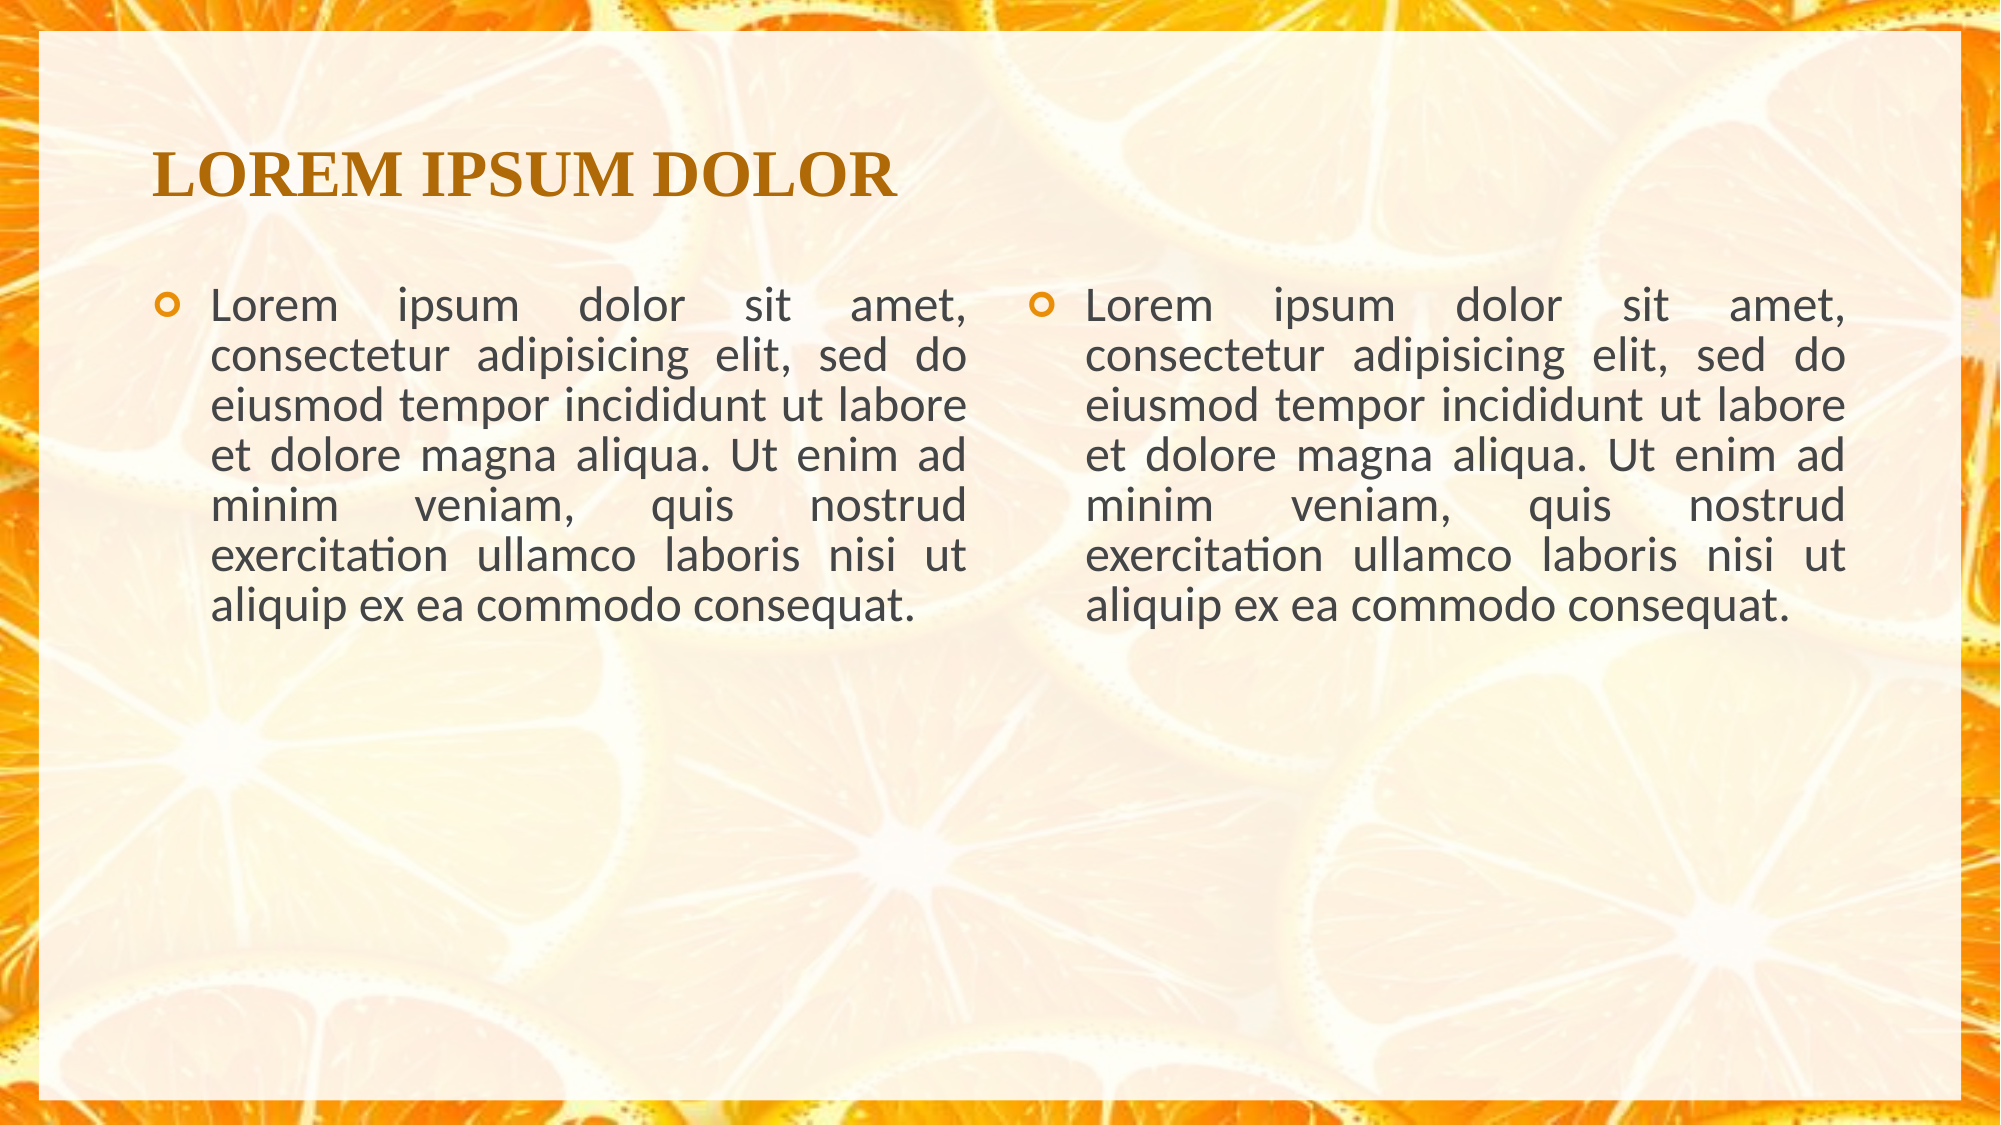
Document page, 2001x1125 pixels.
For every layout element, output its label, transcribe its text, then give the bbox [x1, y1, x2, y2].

picture [0, 0, 2000, 1125]
text_box Lorem ipsum dolor sit amet, consectetur adipisicing elit, sed do eiusmod tempor incididunt ut labore et dolore magna aliqua. Ut enim ad minim veniam, quis nostrud exercitation ullamco laboris nisi ut aliquip ex ea commodo consequat. [136, 276, 983, 1021]
text_box Lorem ipsum dolor sit amet, consectetur adipisicing elit, sed do eiusmod tempor incididunt ut labore et dolore magna aliqua. Ut enim ad minim veniam, quis nostrud exercitation ullamco laboris nisi ut aliquip ex ea commodo consequat. [1011, 276, 1862, 1021]
text_box LOREM IPSUM DOLOR [136, 99, 1862, 217]
